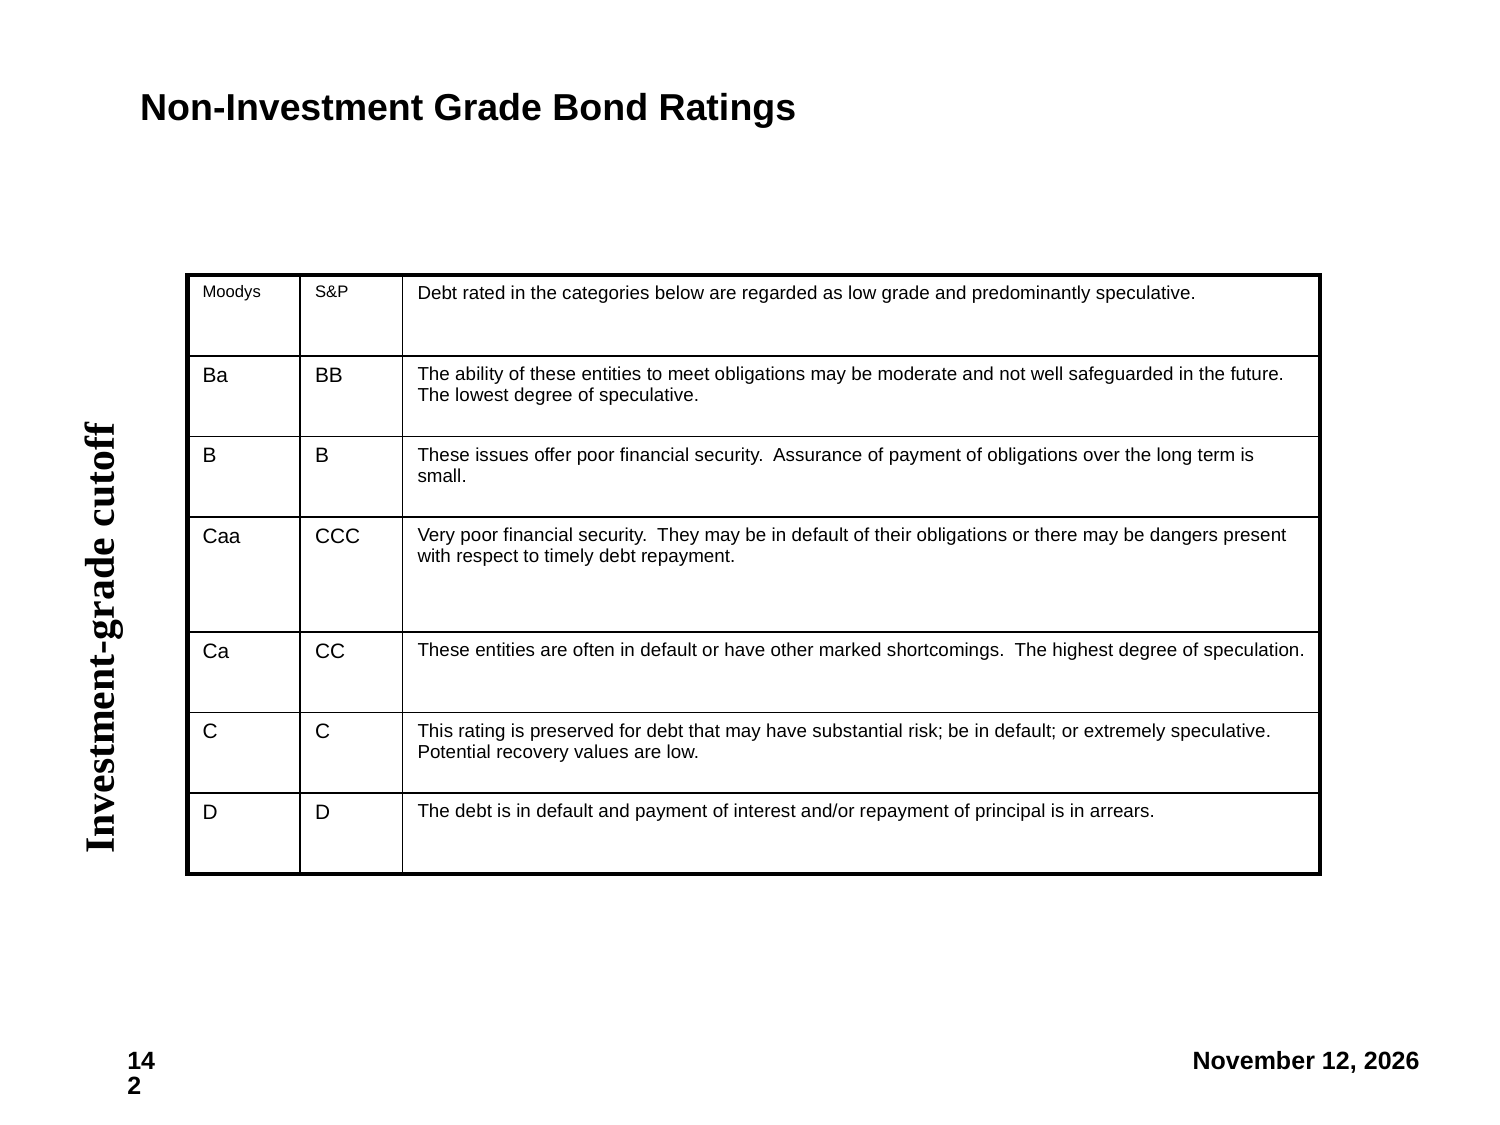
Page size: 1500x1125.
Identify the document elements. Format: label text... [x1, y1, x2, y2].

table_cell Ca [190, 633, 299, 712]
table_cell B [190, 437, 299, 516]
text_box Investment-grade cutoff [64, 407, 130, 869]
table_cell B [301, 437, 402, 516]
table_cell BB [301, 357, 402, 436]
table_cell Very poor financial security. They may be in default of their obligations or there may be dangers present with respect to timely debt repayment. [403, 518, 1318, 631]
table_cell CC [301, 633, 402, 712]
table_cell This rating is preserved for debt that may have substantial risk; be in default; or extremely speculative. Potential recovery values are low. [403, 713, 1318, 792]
table_cell D [301, 794, 402, 872]
table_cell CCC [301, 518, 402, 631]
table_cell Ba [190, 357, 299, 436]
table_cell C [301, 713, 402, 792]
table_cell These entities are often in default or have other marked shortcomings. The highest degree of speculation. [403, 633, 1318, 712]
table_cell C [190, 713, 299, 792]
table_header Moodys [190, 277, 299, 355]
table_cell The debt is in default and payment of interest and/or repayment of principal is in arrears. [403, 794, 1318, 872]
table_header Debt rated in the categories below are regarded as low grade and predominantly speculative. [403, 277, 1318, 355]
table_cell Caa [190, 518, 299, 631]
title Non-Investment Grade Bond Ratings [124, 74, 1376, 226]
table_cell These issues offer poor financial security. Assurance of payment of obligations over the long term is small. [403, 437, 1318, 516]
table_cell The ability of these entities to meet obligations may be moderate and not well safeguarded in the future. The lowest degree of speculative. [403, 357, 1318, 436]
table_cell D [190, 794, 299, 872]
table_header S&P [301, 277, 402, 355]
